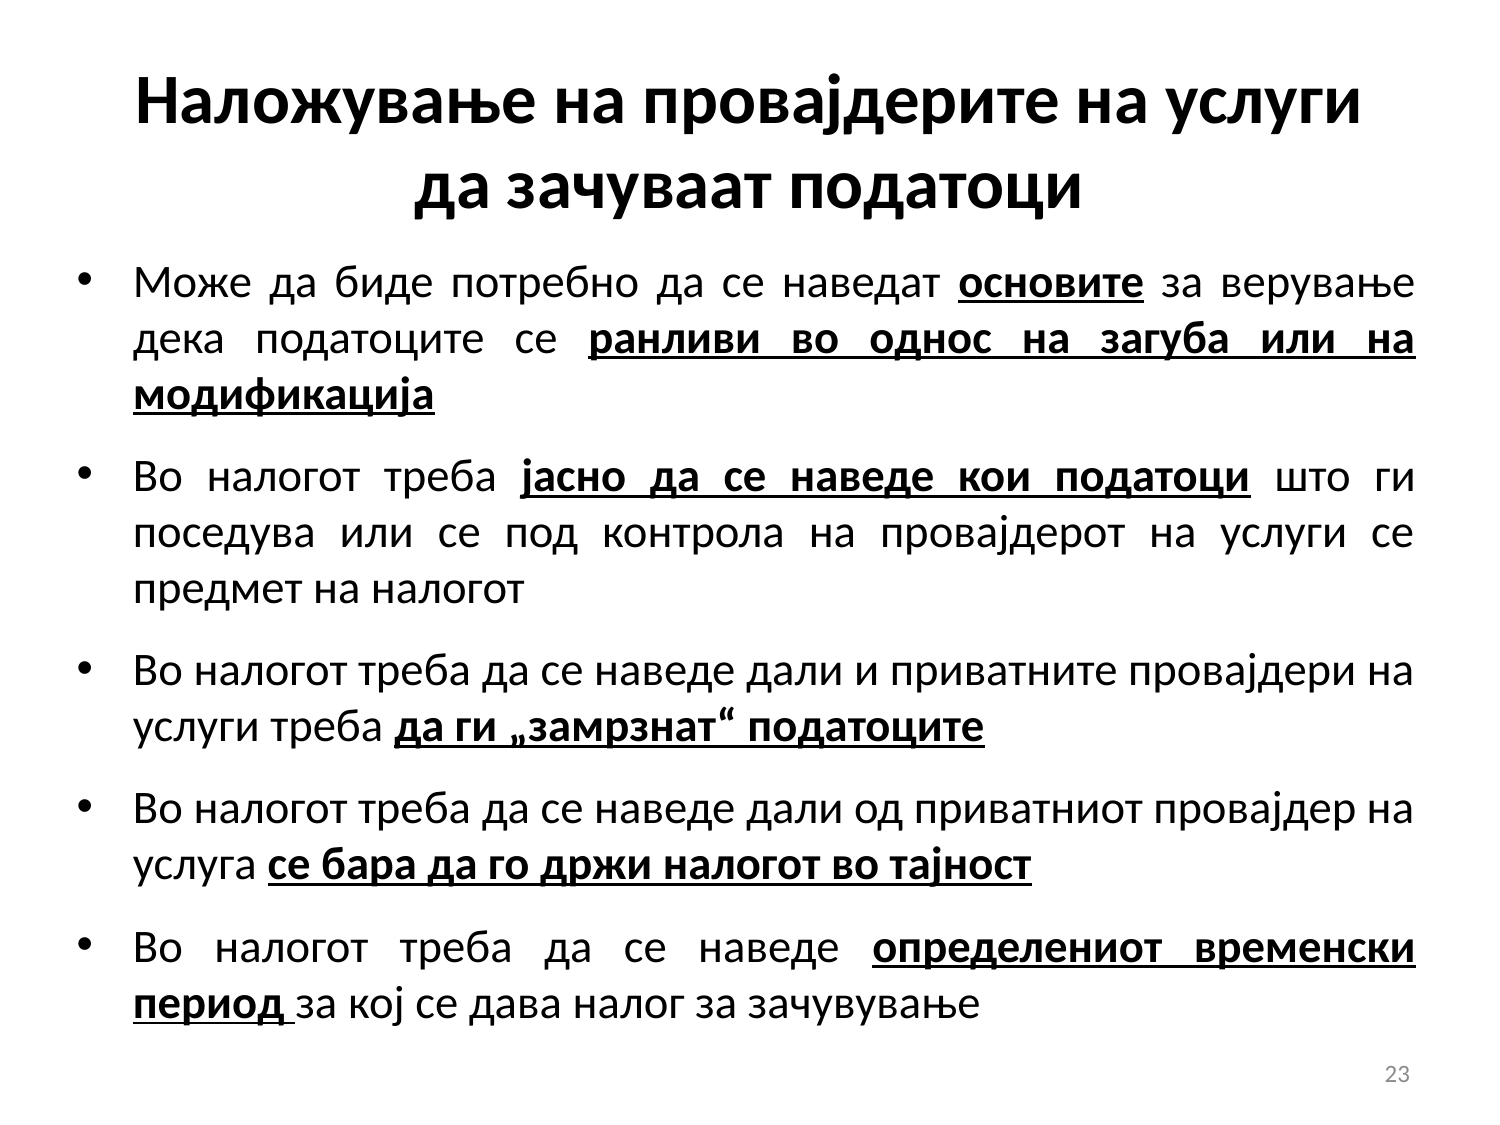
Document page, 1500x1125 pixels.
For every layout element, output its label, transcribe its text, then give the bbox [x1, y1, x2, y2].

list Може да биде потребно да се наведат основите за верување дека податоците се ранливи во однос на загуба или на модификација Во налогот треба јасно да се наведе кои податоци што ги поседува или се под контрола на провајдерот на услуги се предмет на налогот Во налогот треба да се наведе дали и приватните провајдери на услуги треба да ги „замрзнат“ податоците Во налогот треба да се наведе дали од приватниот провајдер на услуга се бара да го држи налогот во тајност Во налогот треба да се наведе определениот временски период за кој се дава налог за зачувување [61, 242, 1432, 1045]
title Наложување на провајдерите на услуги да зачуваат податоци [75, 45, 1425, 233]
slide_number 23 [1074, 1042, 1425, 1103]
